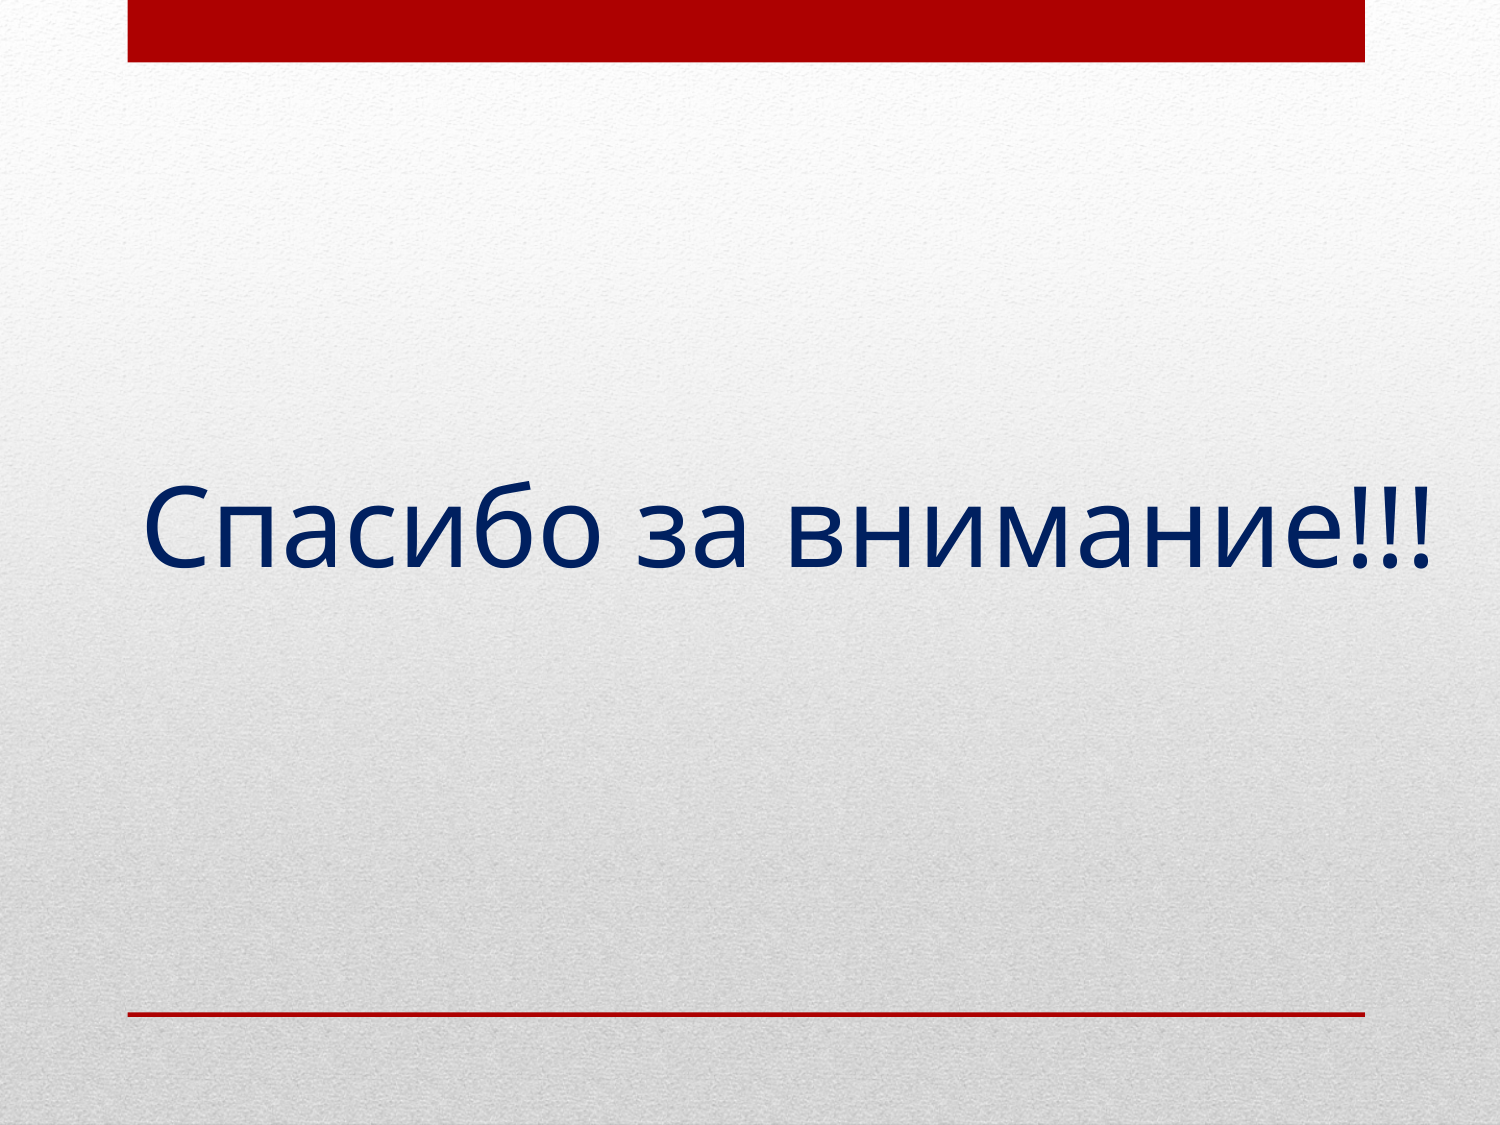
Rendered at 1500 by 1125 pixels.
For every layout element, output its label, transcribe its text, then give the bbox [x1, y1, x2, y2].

title Спасибо за внимание!!! [125, 90, 1459, 598]
